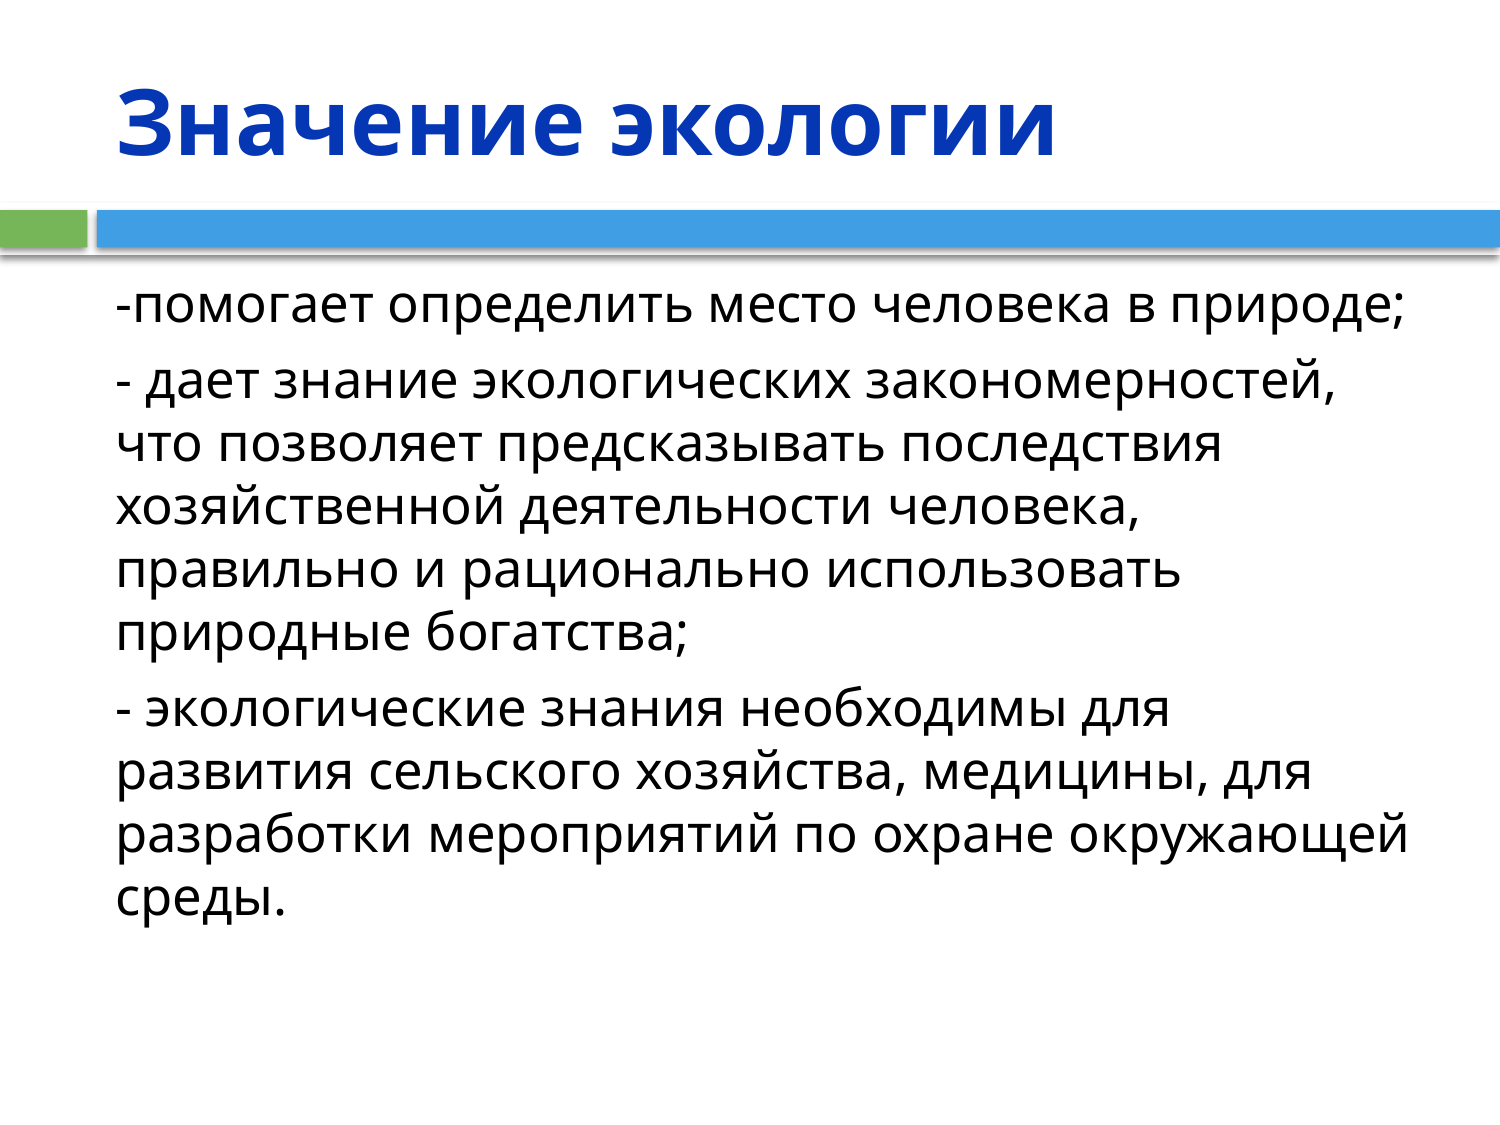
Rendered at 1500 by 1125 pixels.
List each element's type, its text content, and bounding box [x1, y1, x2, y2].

title Значение экологии [100, 37, 1438, 200]
list -помогает определить место человека в природе; - дает знание экологических закономерностей, что позволяет предсказывать последствия хозяйственной деятельности человека, правильно и рационально использовать природные богатства; - экологические знания необходимы для развития сельского хозяйства, медицины, для разработки мероприятий по охране окружающей среды. [100, 262, 1438, 1000]
